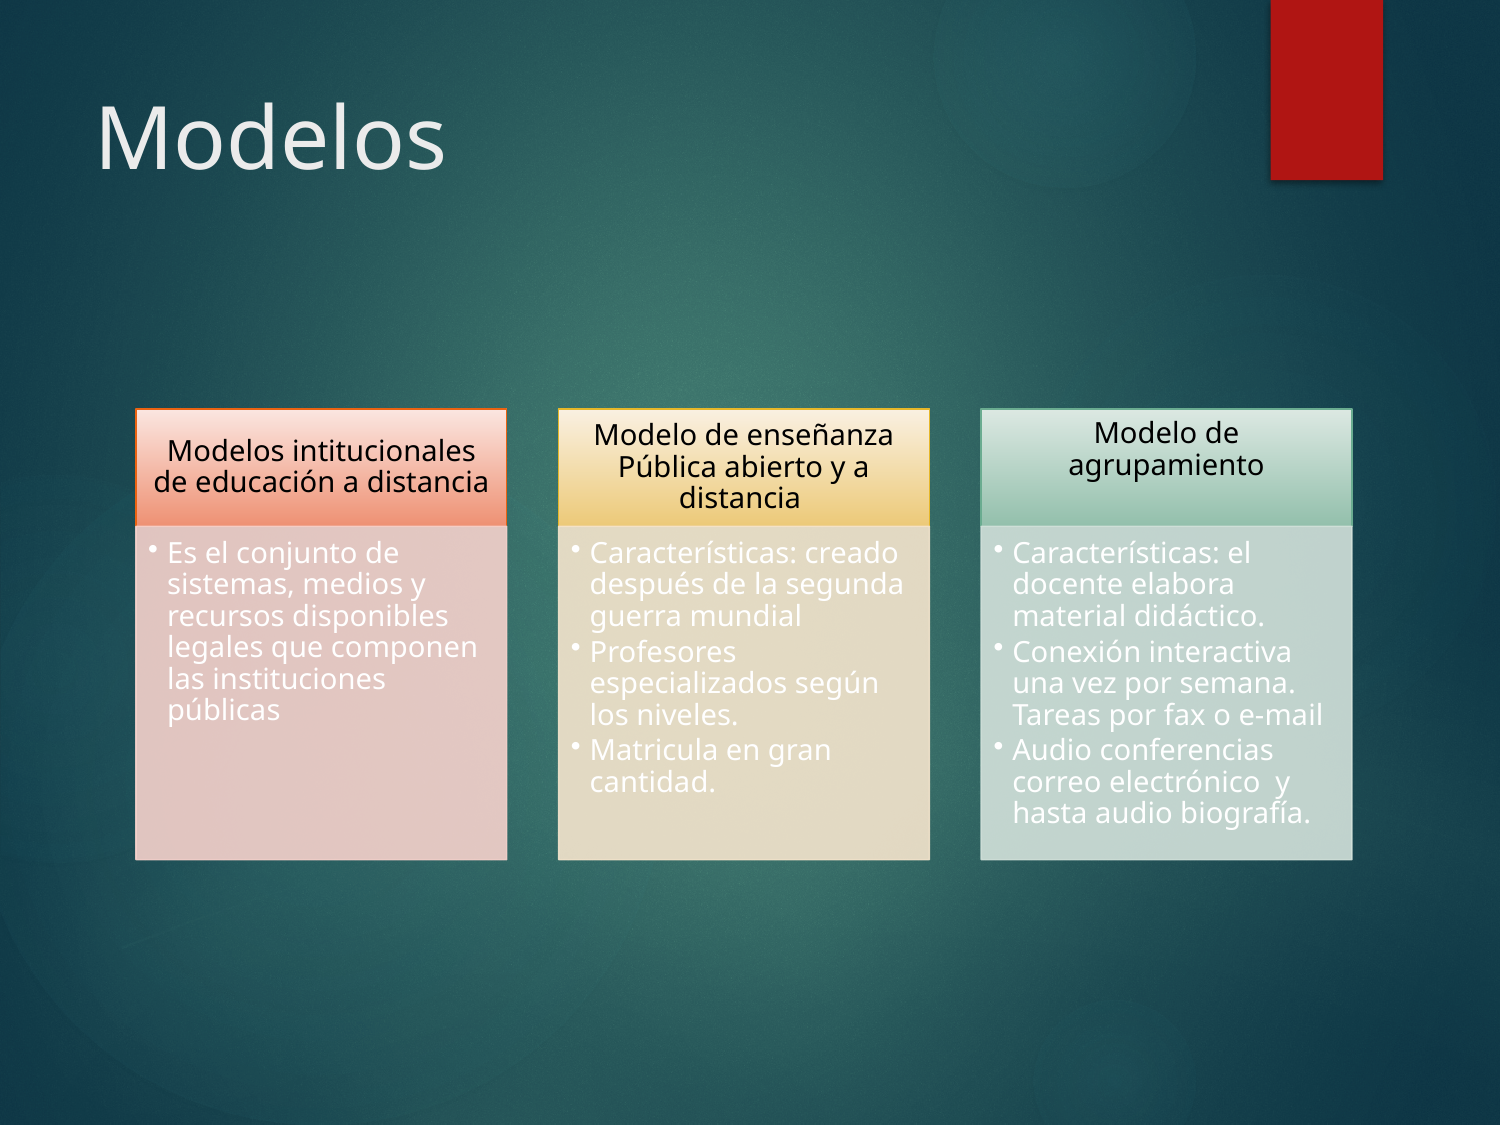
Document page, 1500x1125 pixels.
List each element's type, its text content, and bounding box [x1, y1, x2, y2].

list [135, 243, 1353, 1026]
title Modelos [79, 74, 1237, 304]
